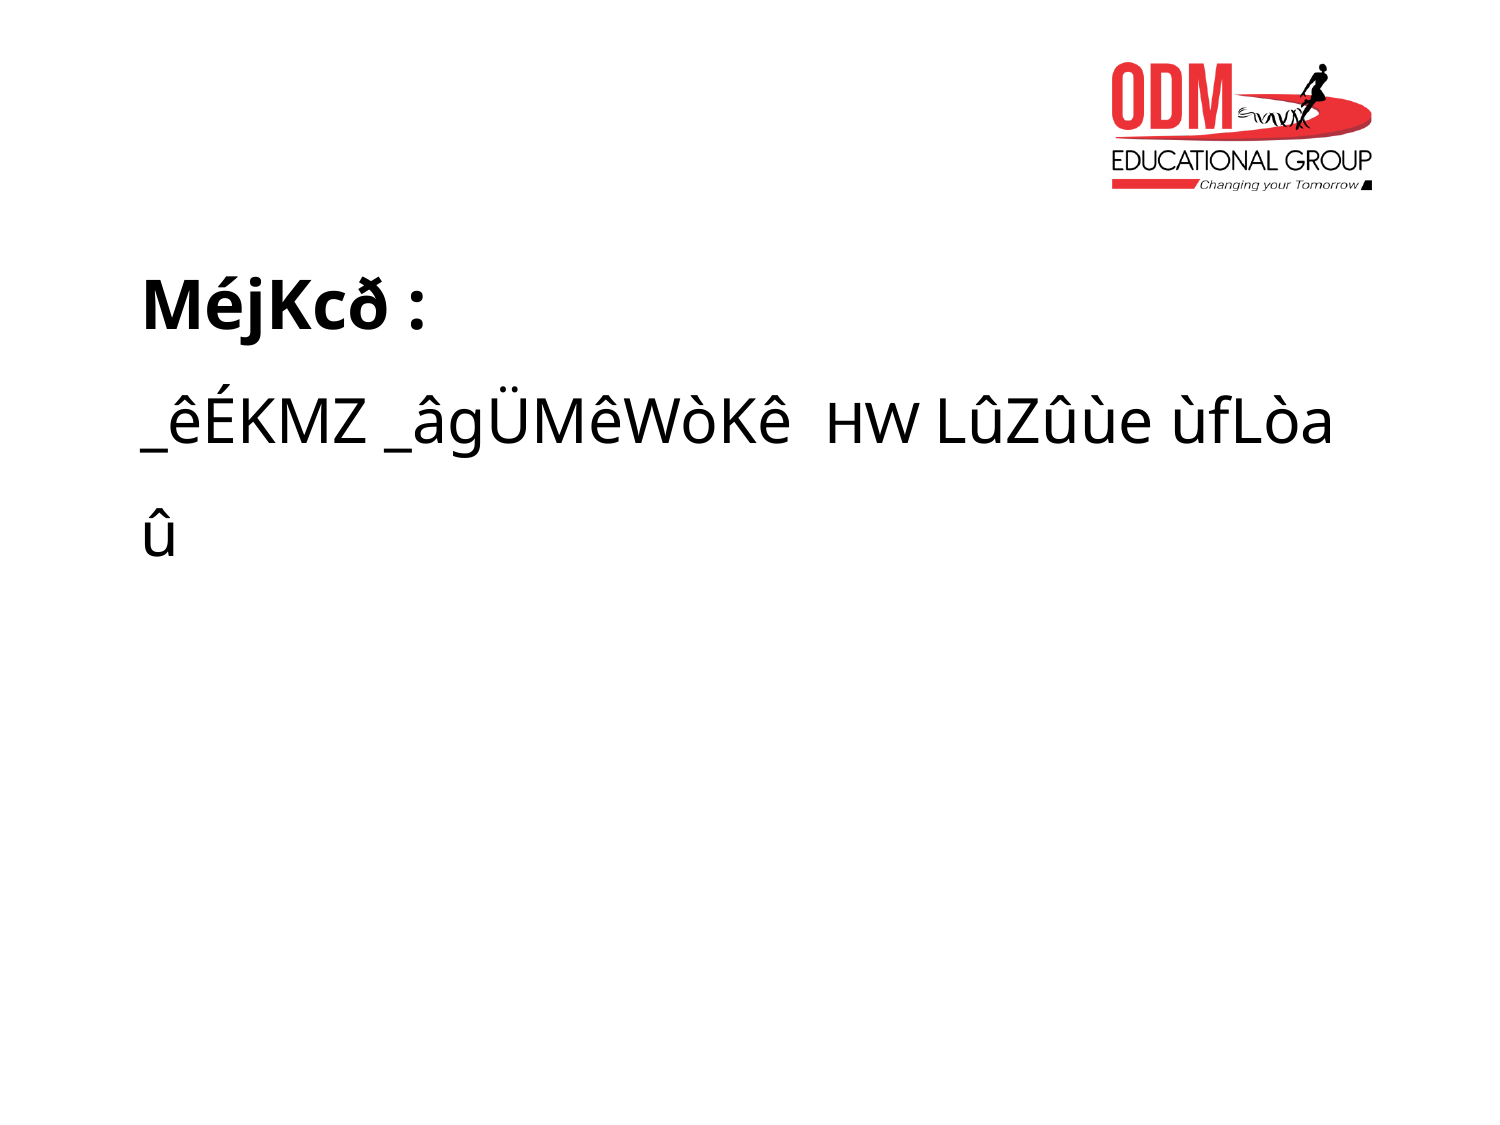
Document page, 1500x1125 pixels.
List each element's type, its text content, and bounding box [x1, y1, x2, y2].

title MéjKcð : _êÉKMZ _âgÜMêWòKê HW LûZûùe ùfLòa û [125, 212, 1400, 638]
picture [1112, 62, 1372, 192]
